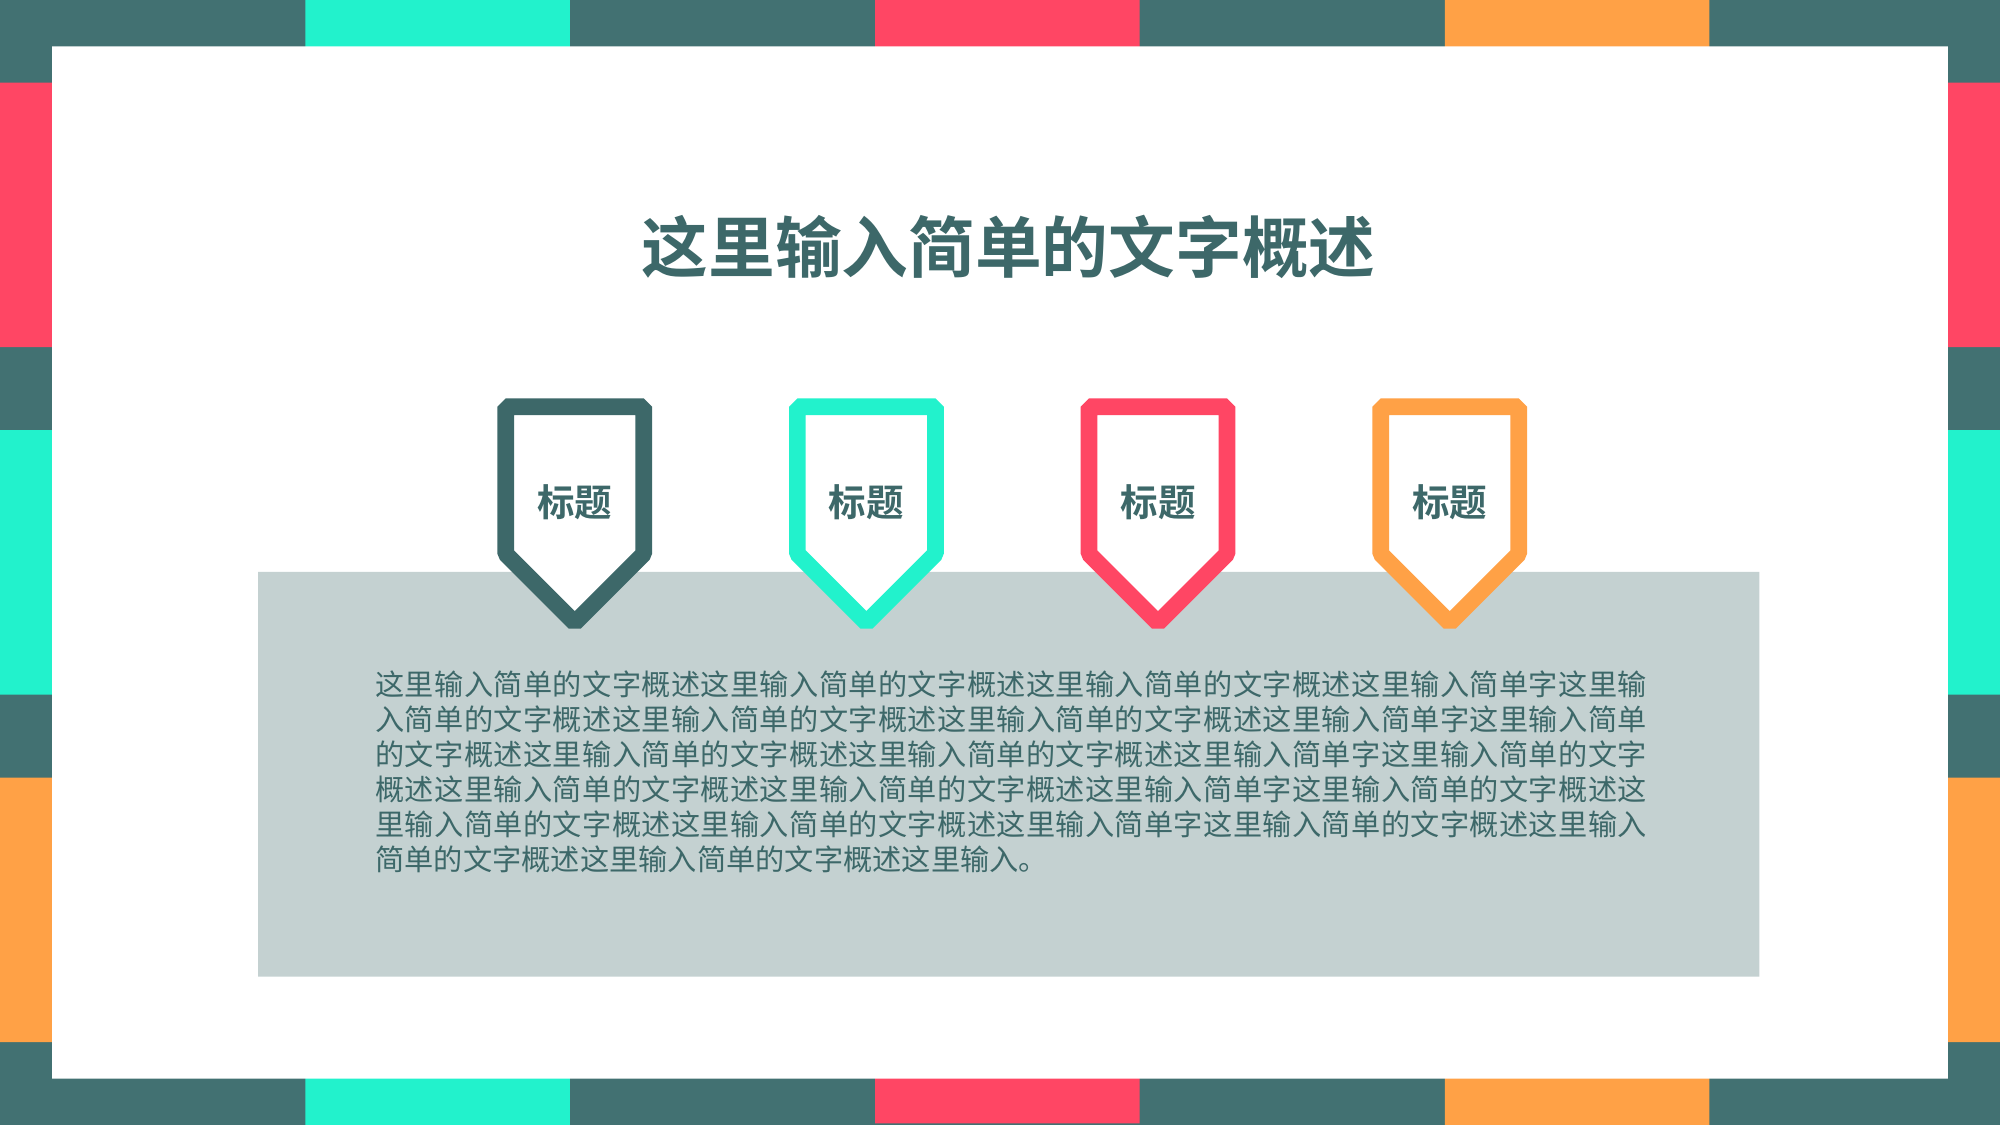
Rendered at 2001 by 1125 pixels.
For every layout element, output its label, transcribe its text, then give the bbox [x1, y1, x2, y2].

text_box [0, 348, 52, 430]
text_box [1948, 695, 2000, 777]
text_box [1444, 0, 1710, 46]
text_box [0, 0, 305, 82]
text_box 标题 [505, 406, 644, 623]
text_box [0, 777, 52, 1043]
text_box [570, 1079, 1444, 1125]
text_box 标题 [1380, 406, 1519, 623]
text_box [0, 1043, 305, 1125]
text_box 标题 [797, 406, 936, 623]
text_box [1948, 430, 2000, 695]
text_box [1710, 0, 2000, 82]
text_box 标题 [1089, 406, 1228, 623]
text_box [0, 695, 52, 777]
text_box [1140, 0, 1444, 46]
text_box [0, 430, 52, 695]
text_box [1948, 82, 2000, 348]
text_box [570, 0, 875, 46]
text_box [1444, 1079, 1710, 1125]
text_box [0, 82, 52, 348]
text_box [1710, 1043, 2000, 1125]
text_box [258, 571, 1760, 977]
text_box 这里输入简单的文字概述 [626, 198, 1391, 294]
text_box [52, 46, 1948, 1079]
text_box [305, 1079, 570, 1125]
text_box [1948, 777, 2000, 1043]
text_box [875, 0, 1140, 46]
text_box [1948, 348, 2000, 430]
text_box [875, 1079, 1140, 1124]
text_box [305, 0, 570, 46]
